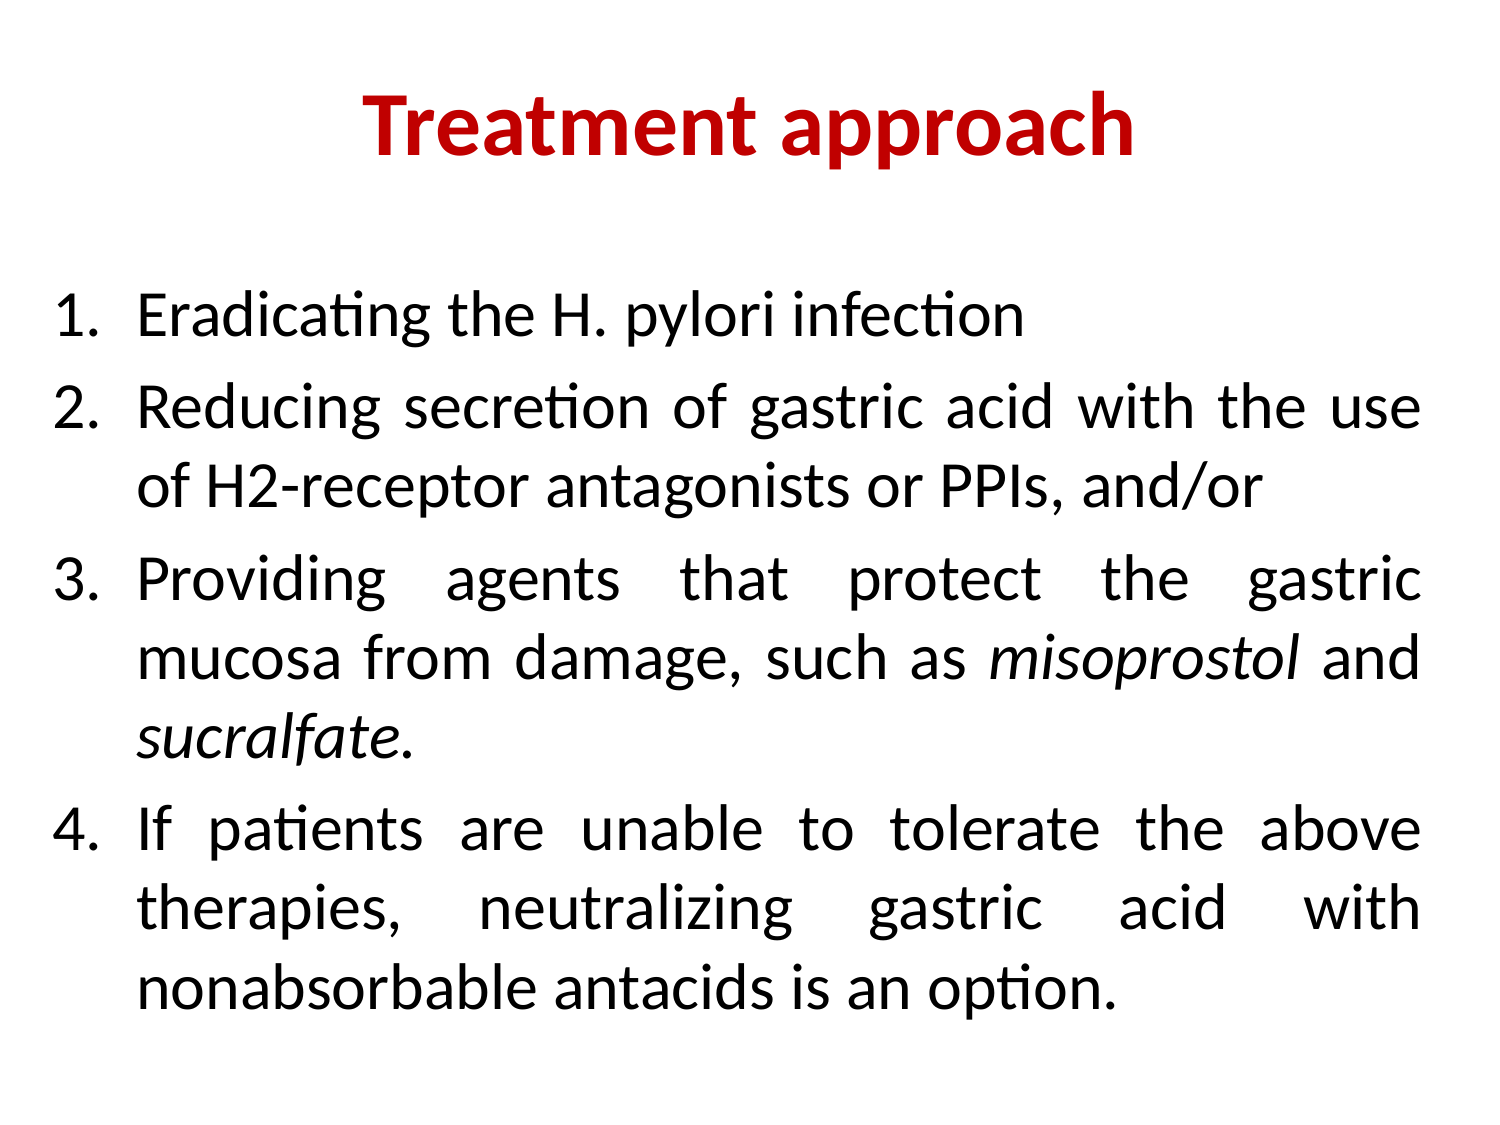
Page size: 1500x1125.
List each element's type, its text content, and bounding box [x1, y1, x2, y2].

title Treatment approach [75, 24, 1425, 213]
list Eradicating the H. pylori infection Reducing secretion of gastric acid with the use of H2-receptor antagonists or PPIs, and/or Providing agents that protect the gastric mucosa from damage, such as misoprostol and sucralfate. If patients are unable to tolerate the above therapies, neutralizing gastric acid with nonabsorbable antacids is an option. [37, 262, 1438, 1038]
